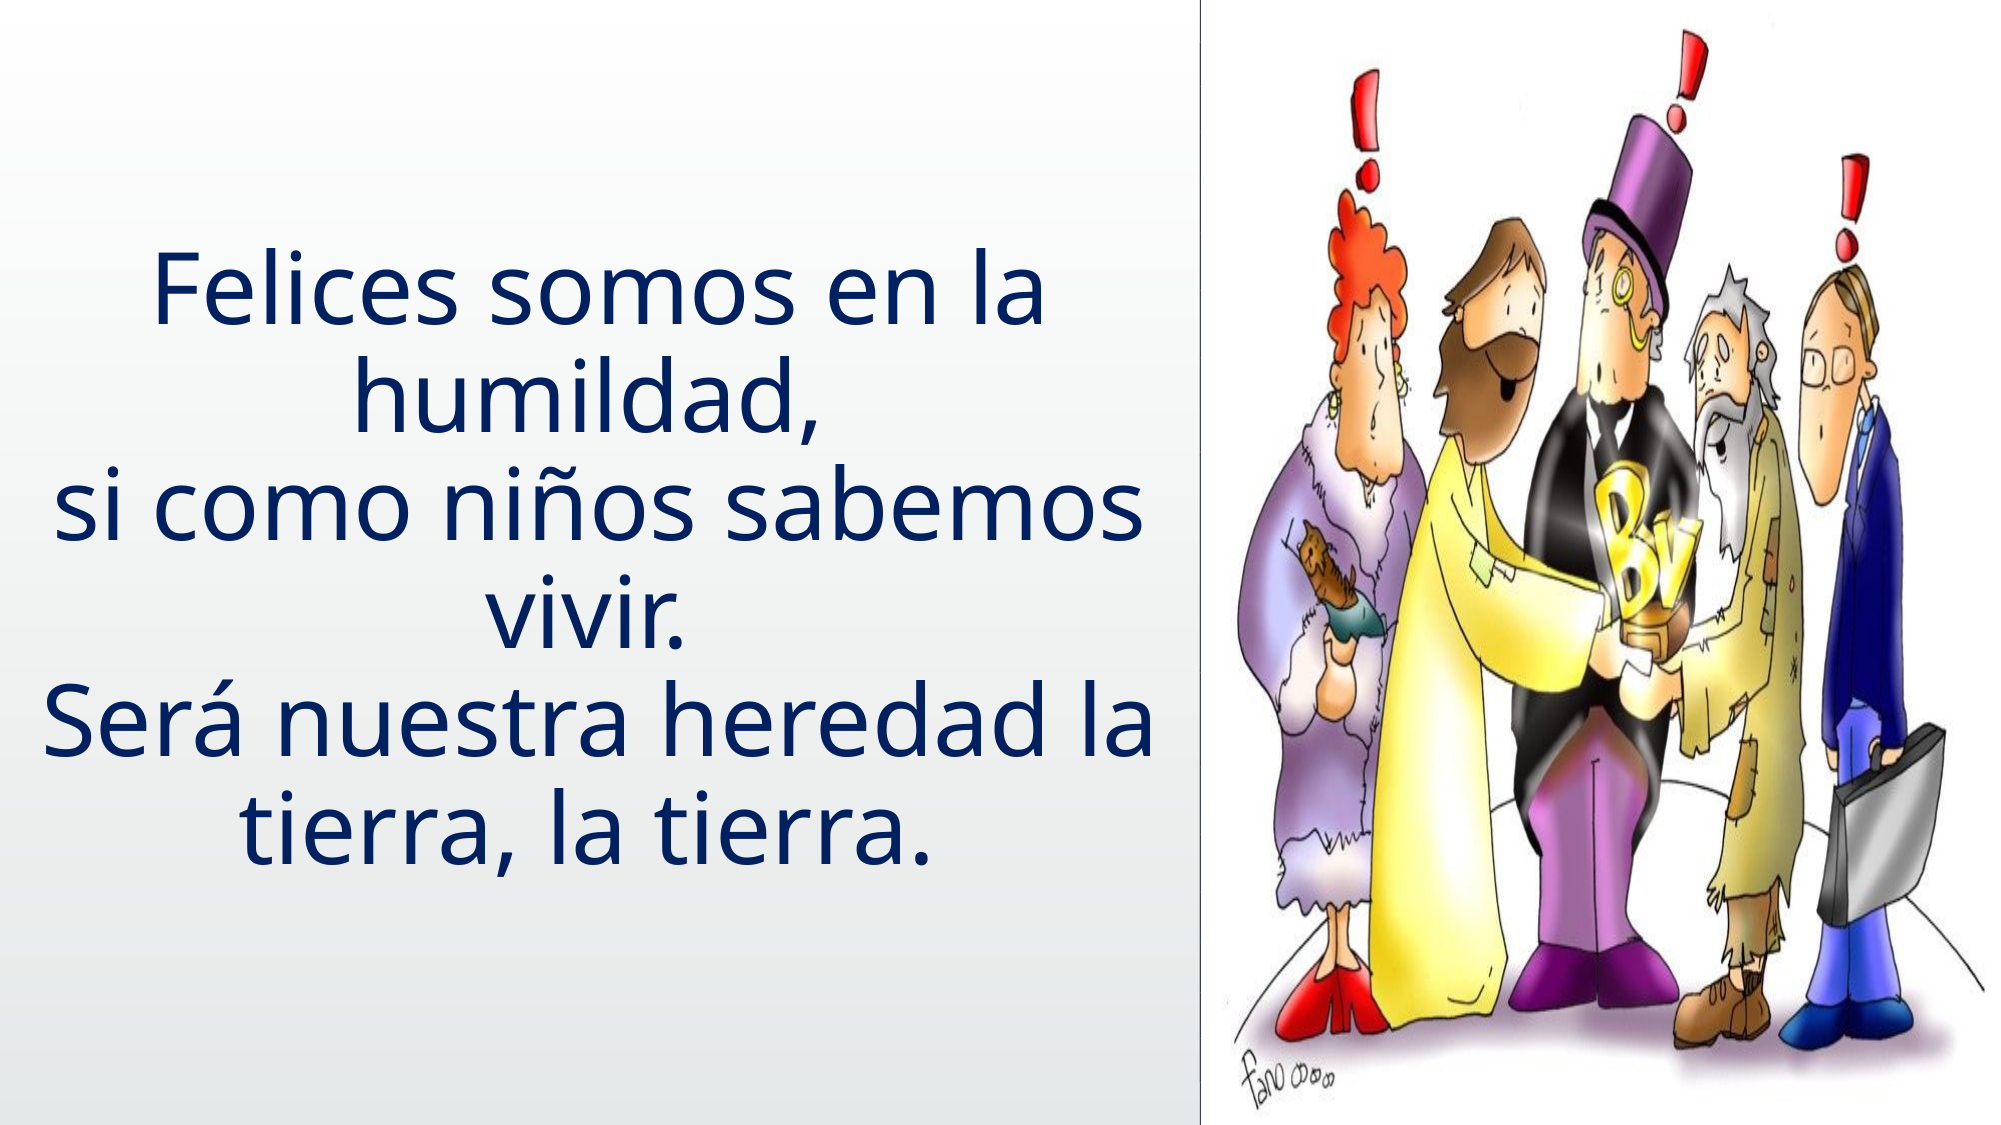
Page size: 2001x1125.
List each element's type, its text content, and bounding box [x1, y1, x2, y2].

picture [1200, 0, 2000, 1125]
title Felices somos en la humildad, si como niños sabemos vivir. Será nuestra heredad la tierra, la tierra. [0, 0, 1200, 1125]
